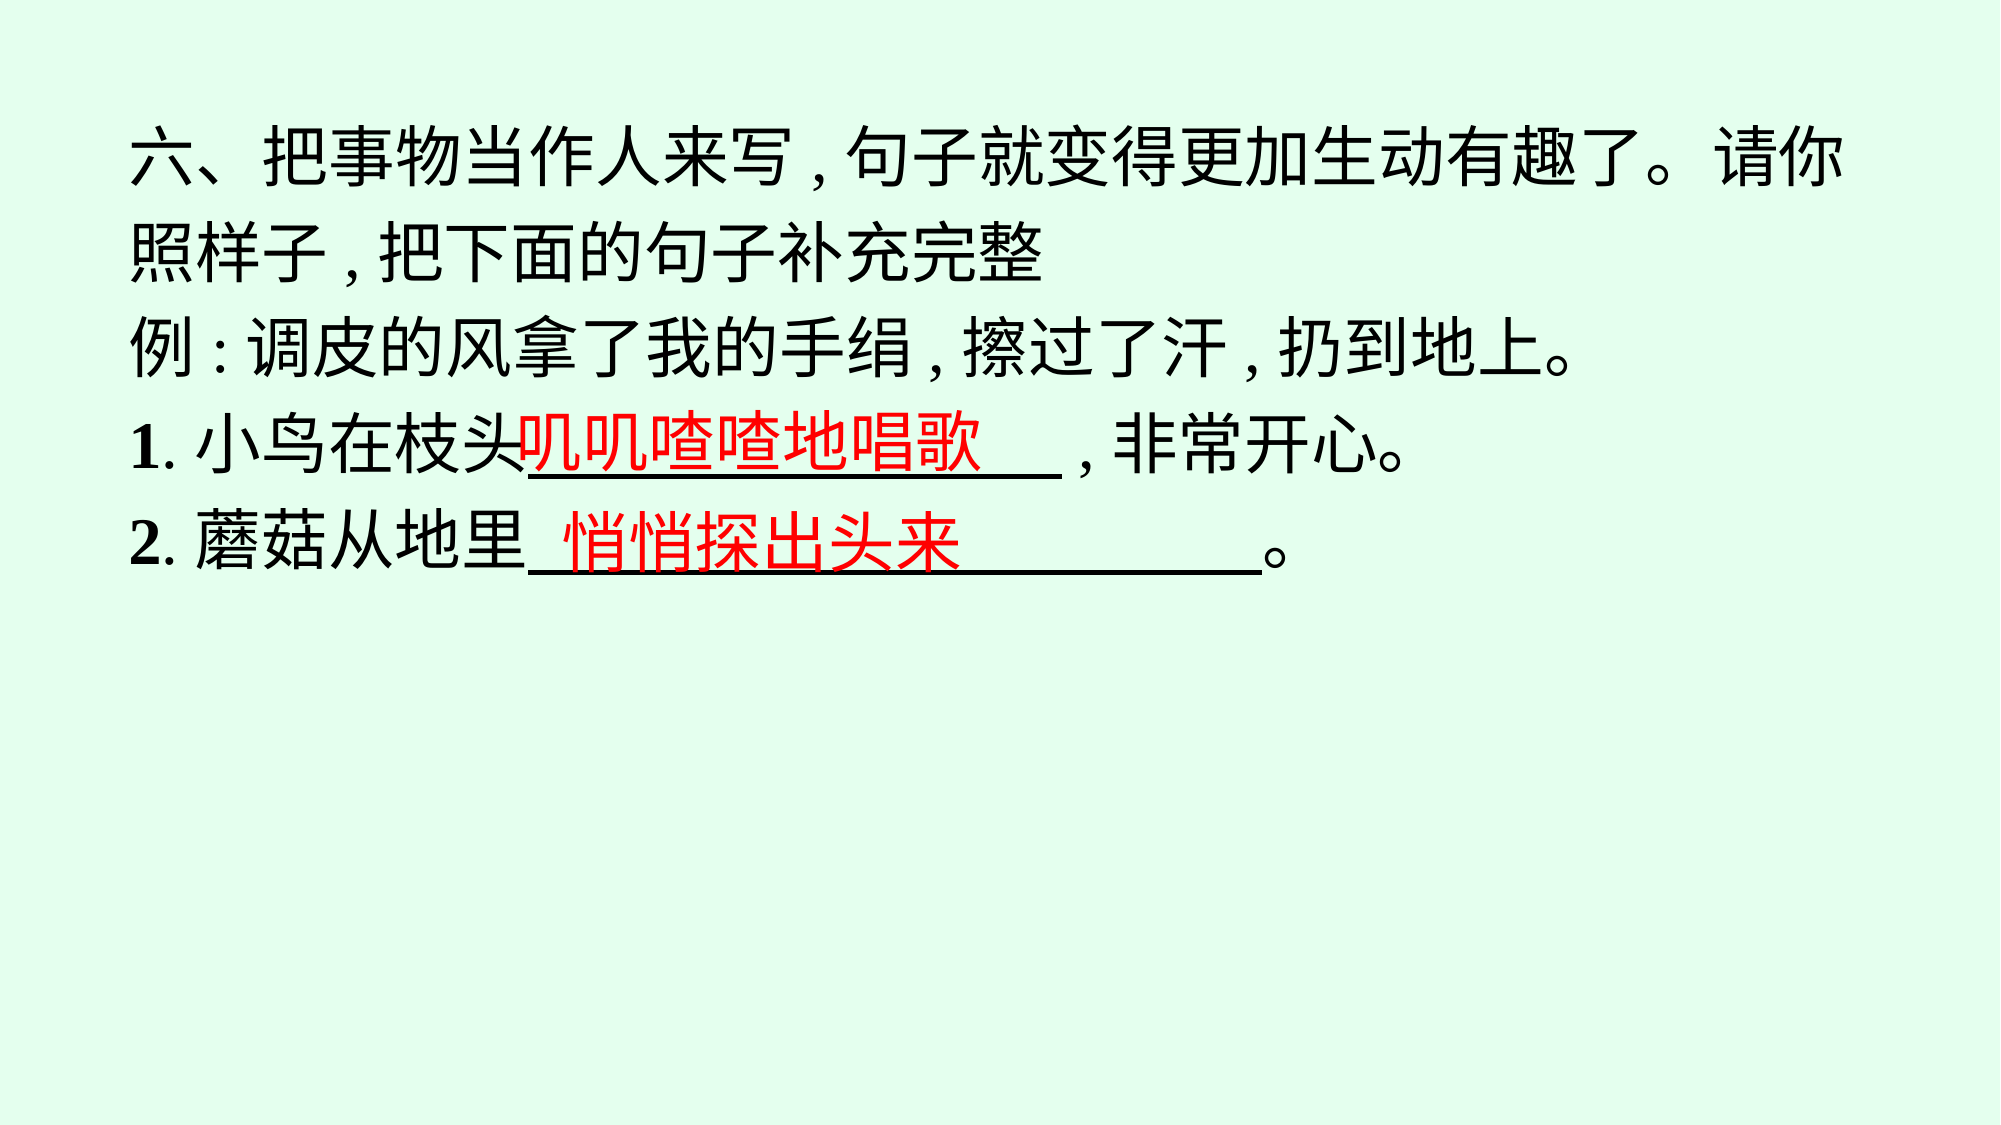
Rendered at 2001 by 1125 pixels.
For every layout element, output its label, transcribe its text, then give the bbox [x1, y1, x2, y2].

text_box 叽叽喳喳地唱歌 [500, 376, 998, 488]
text_box 六、把事物当作人来写,句子就变得更加生动有趣了。请你照样子,把下面的句子补充完整 例:调皮的风拿了我的手绢,擦过了汗,扔到地上。 1.小鸟在枝头 ,非常开心。 2.蘑菇从地里 。 [113, 91, 1887, 586]
text_box 悄悄探出头来 [546, 477, 978, 589]
